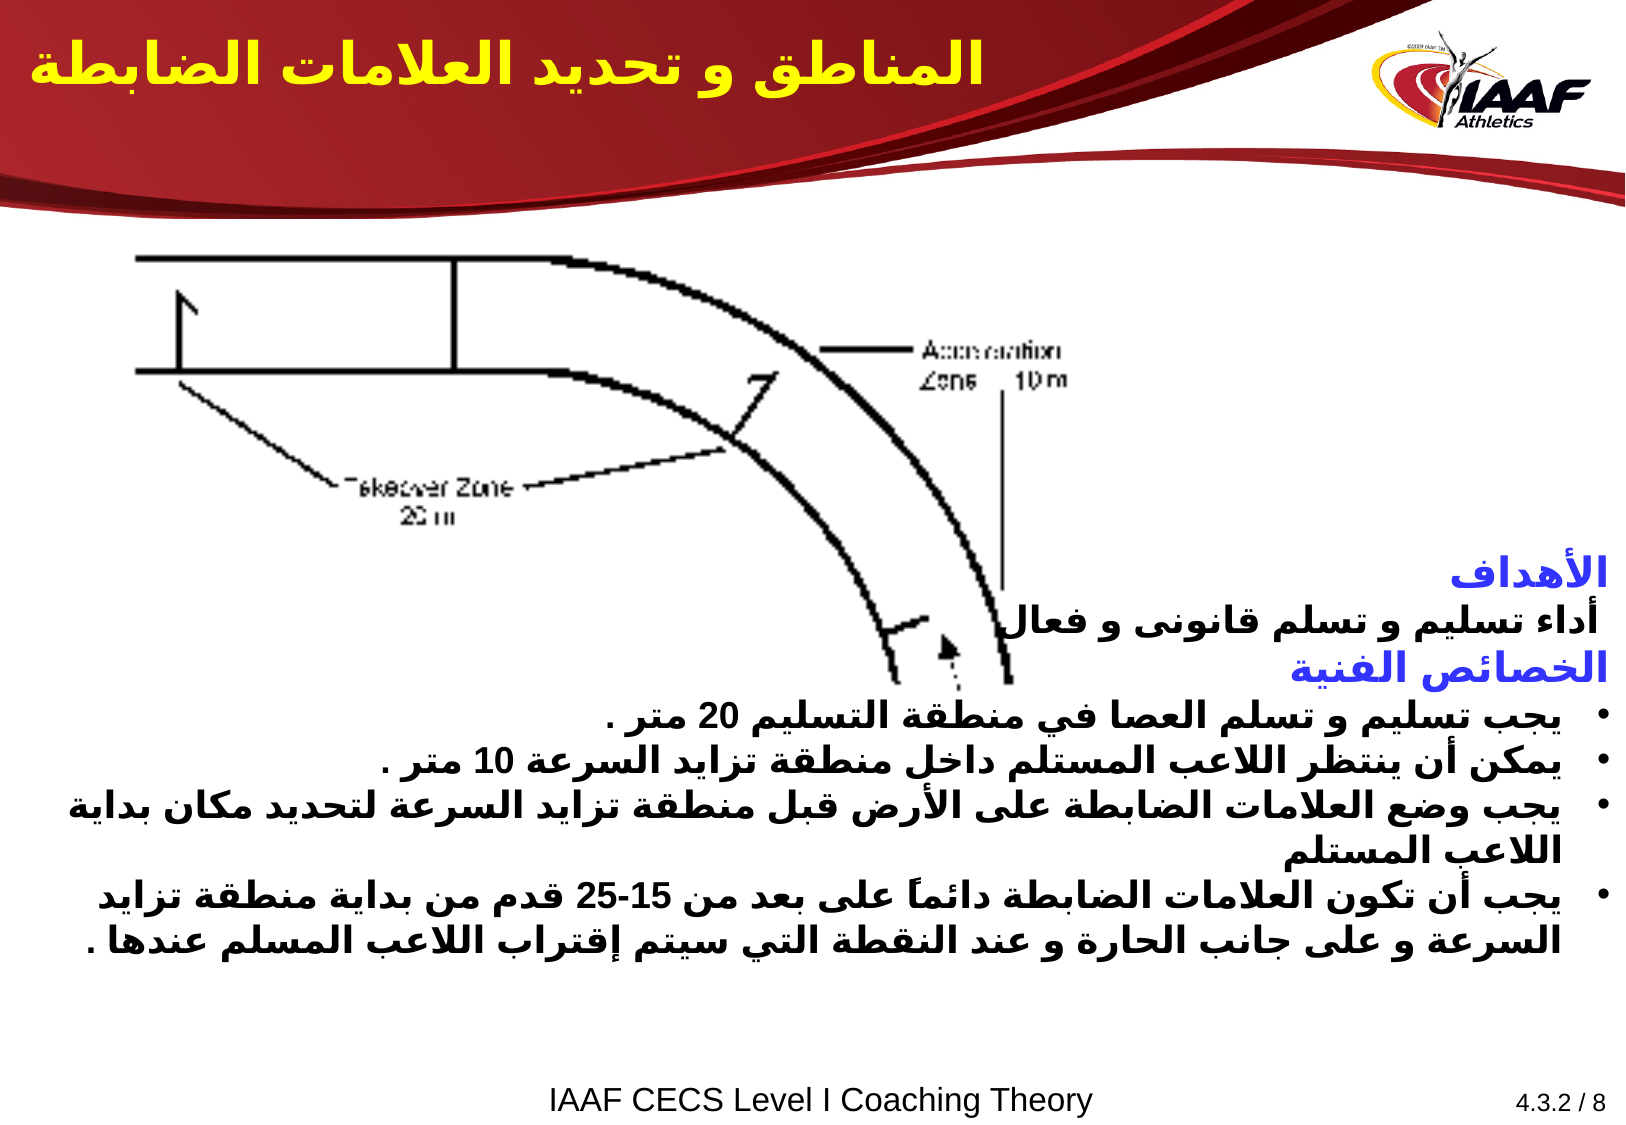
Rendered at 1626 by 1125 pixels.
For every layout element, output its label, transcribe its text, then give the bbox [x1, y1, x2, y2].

text_box 4.3.2 / 8 [1497, 1079, 1625, 1125]
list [127, 219, 1080, 699]
text_box المناطق و تحديد العلامات الضابطة [9, 19, 1023, 104]
picture [0, 0, 1626, 1125]
text_box IAAF CECS Level I Coaching Theory [466, 1071, 1177, 1100]
text_box الأهداف أداء تسليم و تسلم قانونى و فعال الخصائص الفنية يجب تسليم و تسلم العصا في منطقة التسليم 20 متر . يمكن أن ينتظر اللاعب المستلم داخل منطقة تزايد السرعة 10 متر . يجب وضع العلامات الضابطة على الأرض قبل منطقة تزايد السرعة لتحديد مكان بداية اللاعب المستلم يجب أن تكون العلامات الضابطة دائماً على بعد من 15-25 قدم من بداية منطقة تزايد السرعة و على جانب الحارة و عند النقطة التي سيتم إقتراب اللاعب المسلم عندها . [21, 538, 1625, 969]
